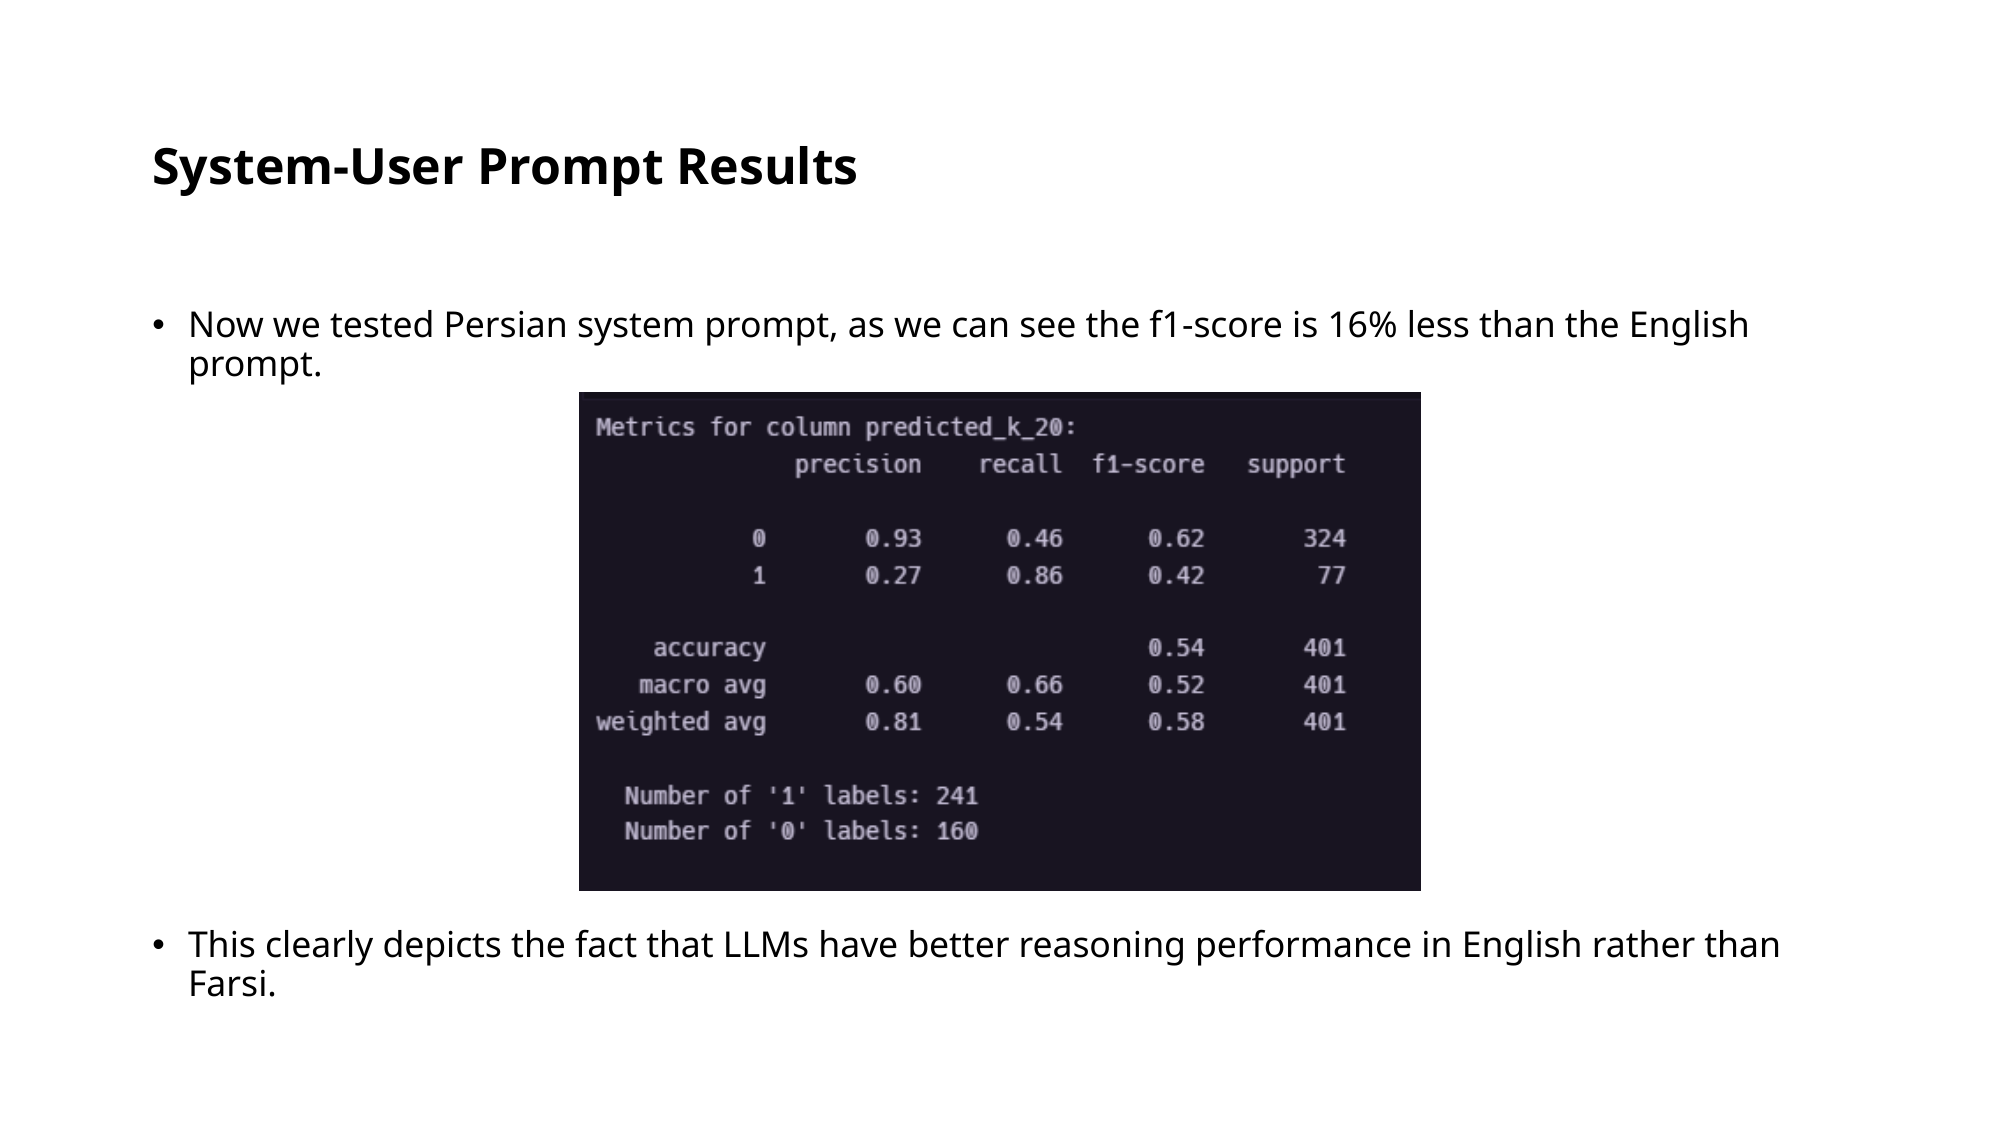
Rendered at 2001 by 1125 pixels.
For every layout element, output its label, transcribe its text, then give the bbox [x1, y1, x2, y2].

list Now we tested Persian system prompt, as we can see the f1-score is 16% less than the English prompt. This clearly depicts the fact that LLMs have better reasoning performance in English rather than Farsi. [137, 299, 1863, 1014]
title System-User Prompt Results [137, 59, 1863, 278]
picture [579, 392, 1421, 891]
